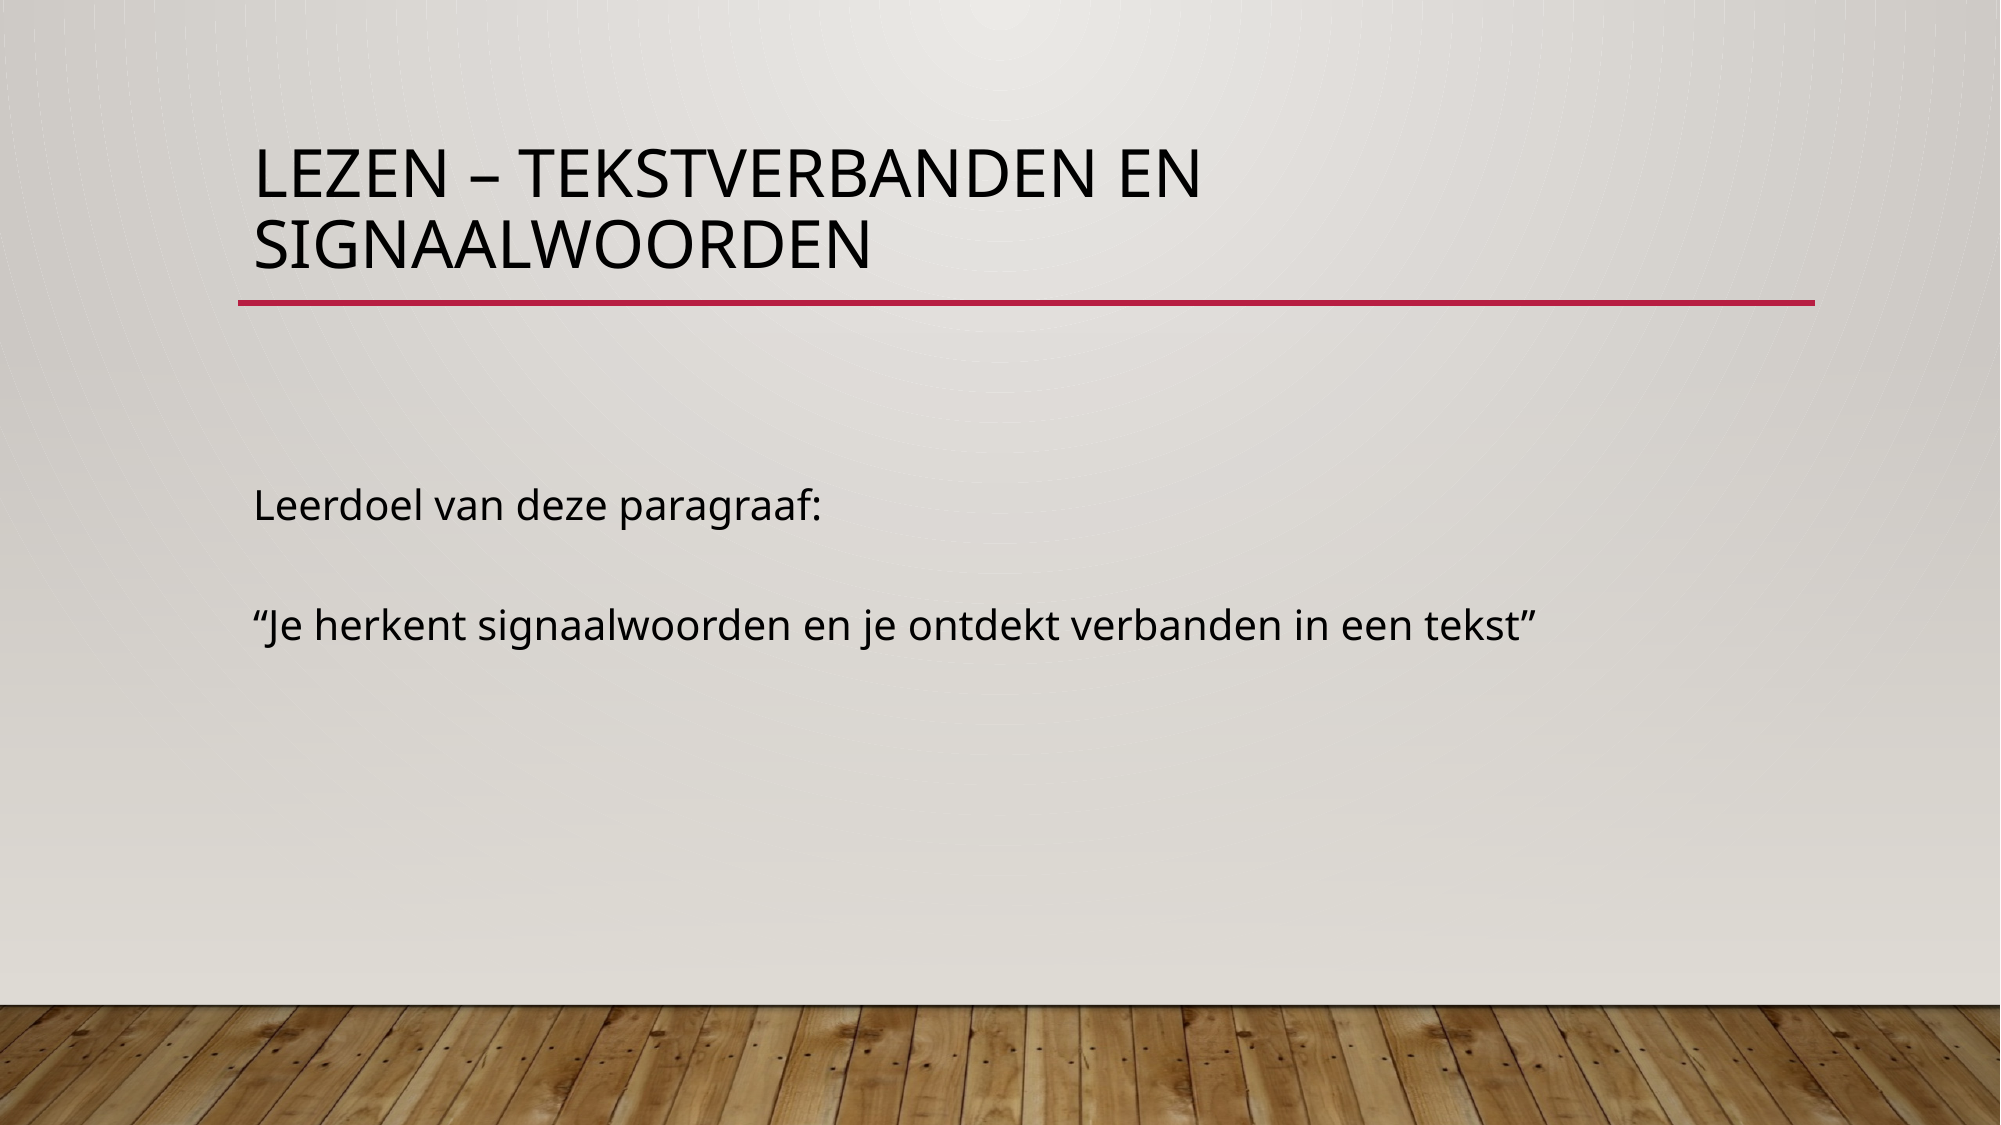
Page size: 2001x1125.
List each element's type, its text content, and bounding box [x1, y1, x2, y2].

title Lezen – tekstverbanden en signaalwoorden [238, 131, 1814, 305]
picture [0, 1005, 2000, 1125]
list Leerdoel van deze paragraaf: “Je herkent signaalwoorden en je ontdekt verbanden in een tekst” [238, 461, 1814, 1028]
